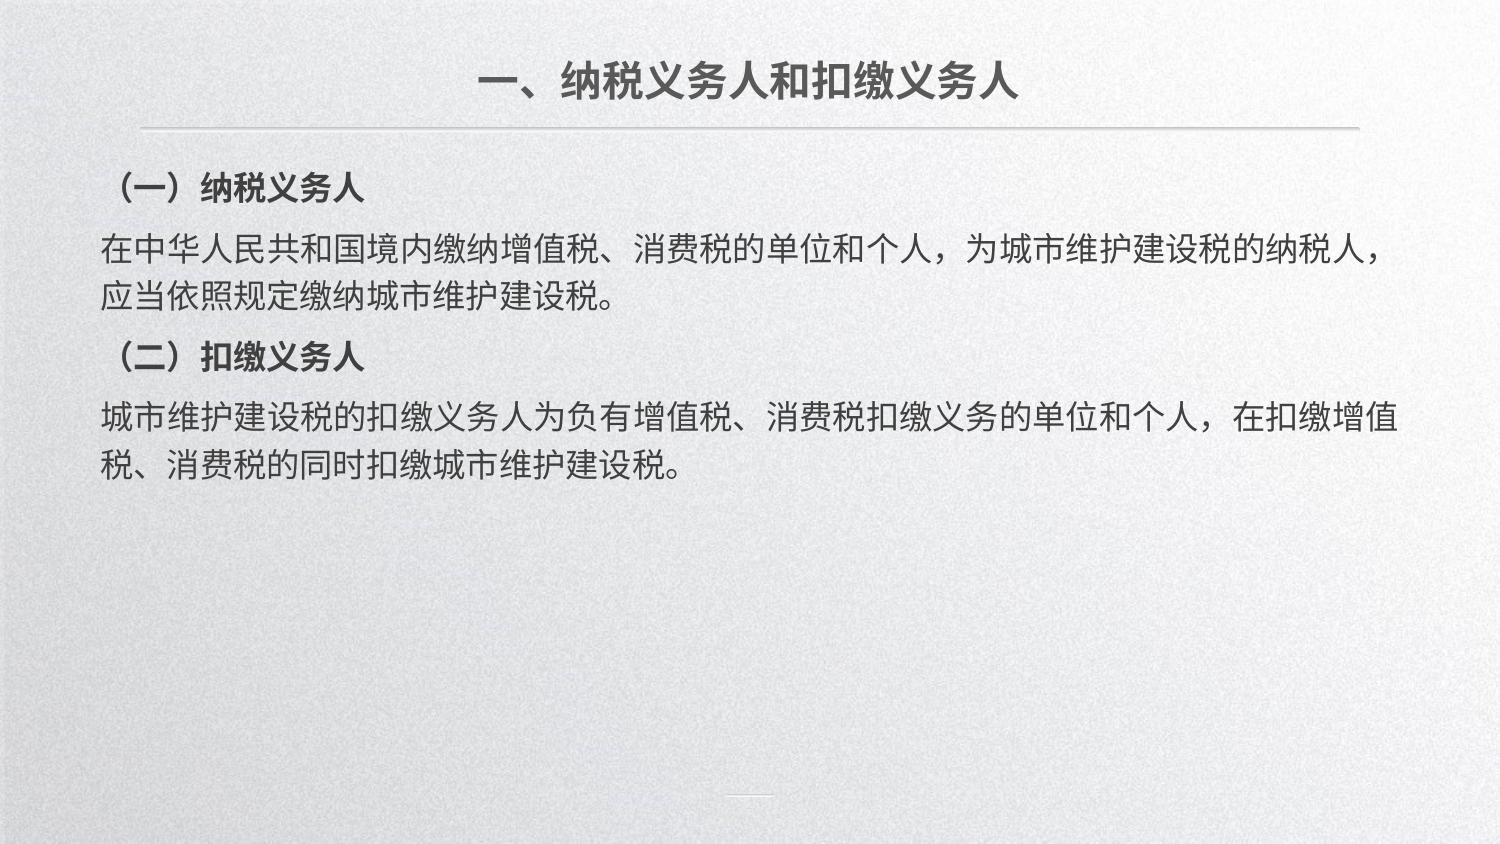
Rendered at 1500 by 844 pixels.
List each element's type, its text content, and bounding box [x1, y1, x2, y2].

text_box 一、纳税义务人和扣缴义务人 [459, 49, 1038, 111]
picture [0, 0, 1500, 844]
text_box （一）纳税义务人 在中华人民共和国境内缴纳增值税、消费税的单位和个人，为城市维护建设税的纳税人，应当依照规定缴纳城市维护建设税。 （二）扣缴义务人 城市维护建设税的扣缴义务人为负有增值税、消费税扣缴义务的单位和个人，在扣缴增值税、消费税的同时扣缴城市维护建设税。 [100, 159, 1400, 485]
